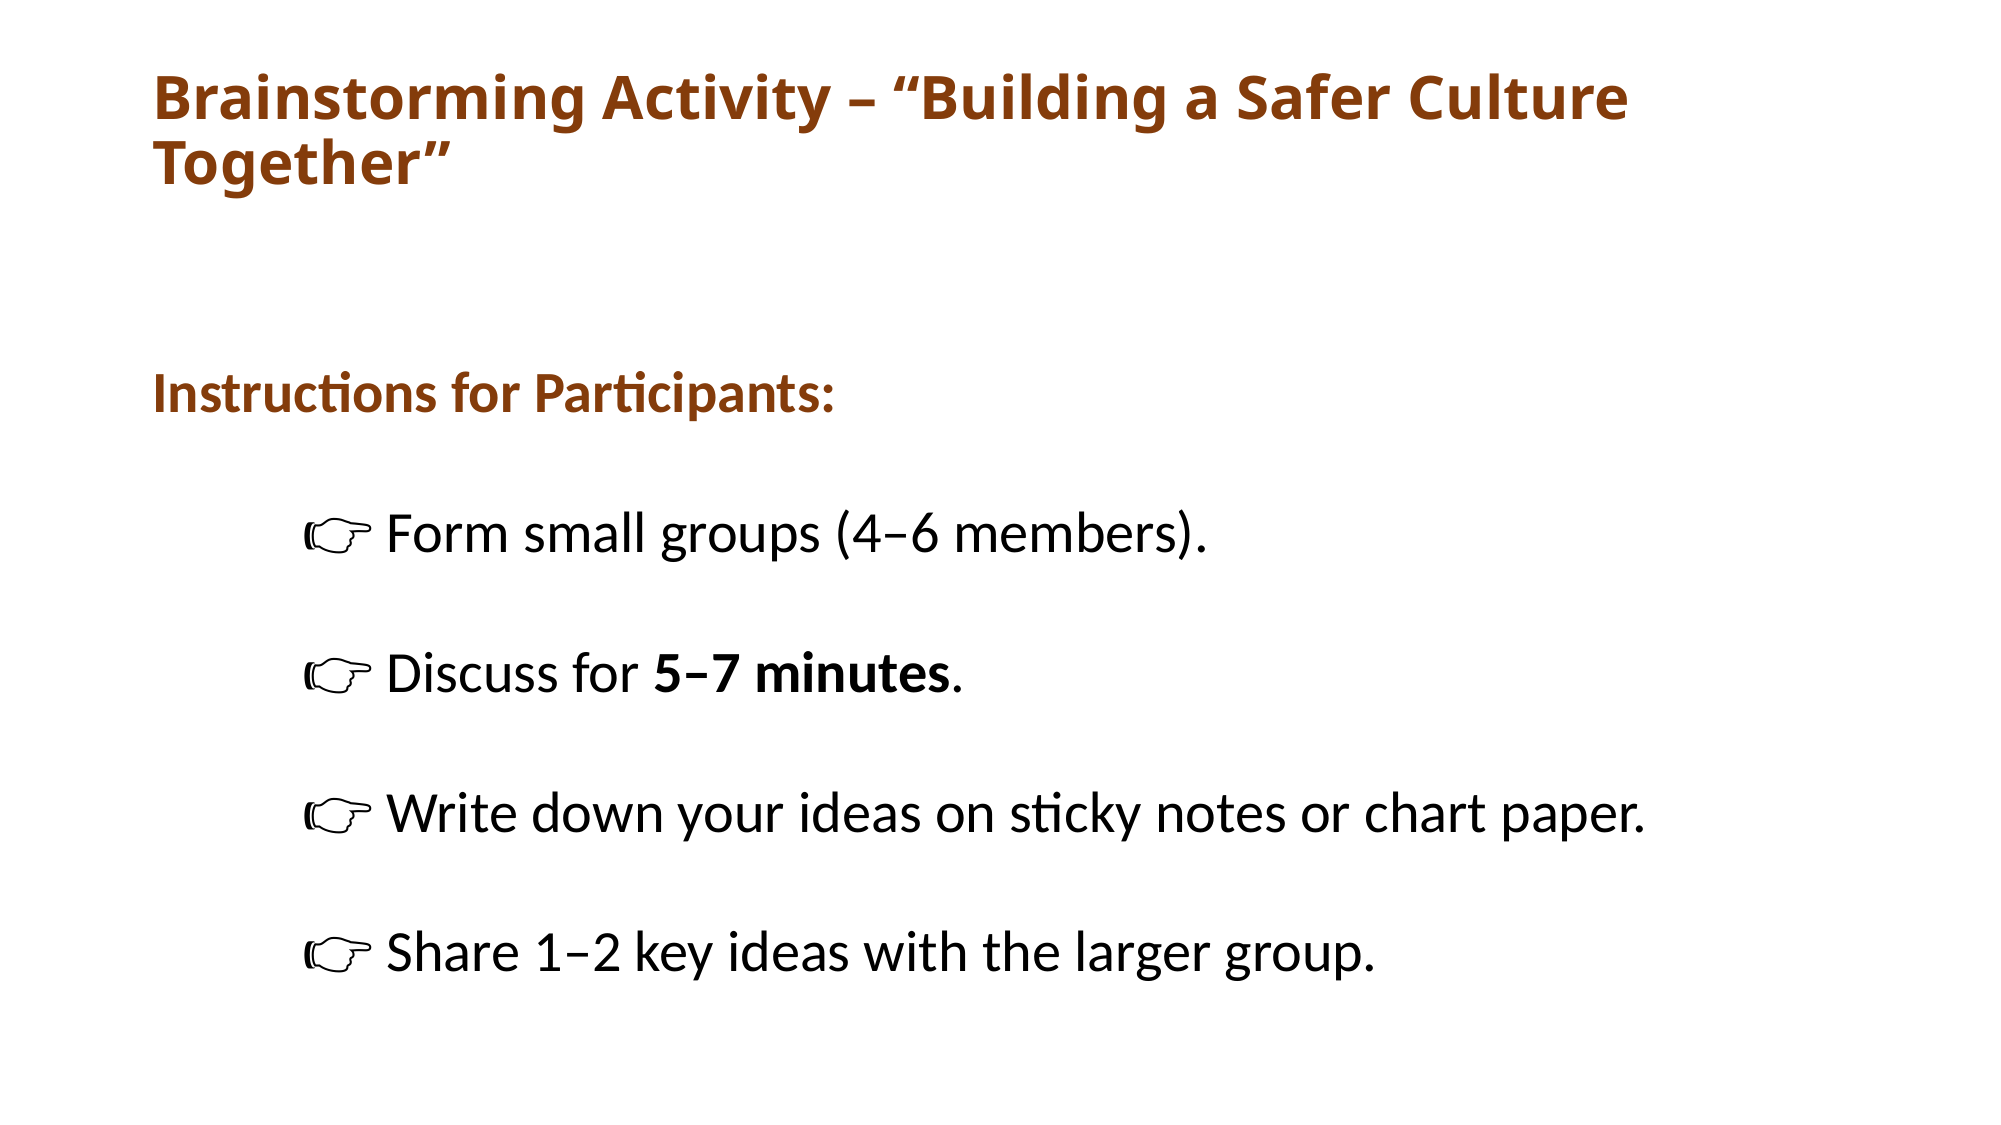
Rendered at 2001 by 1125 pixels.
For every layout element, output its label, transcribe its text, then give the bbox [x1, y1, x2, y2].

list Instructions for Participants: 👉 Form small groups (4–6 members). 👉 Discuss for 5–7 minutes. 👉 Write down your ideas on sticky notes or chart paper. 👉 Share 1–2 key ideas with the larger group. [137, 277, 1863, 992]
title Brainstorming Activity – “Building a Safer Culture Together” [137, 59, 1863, 277]
